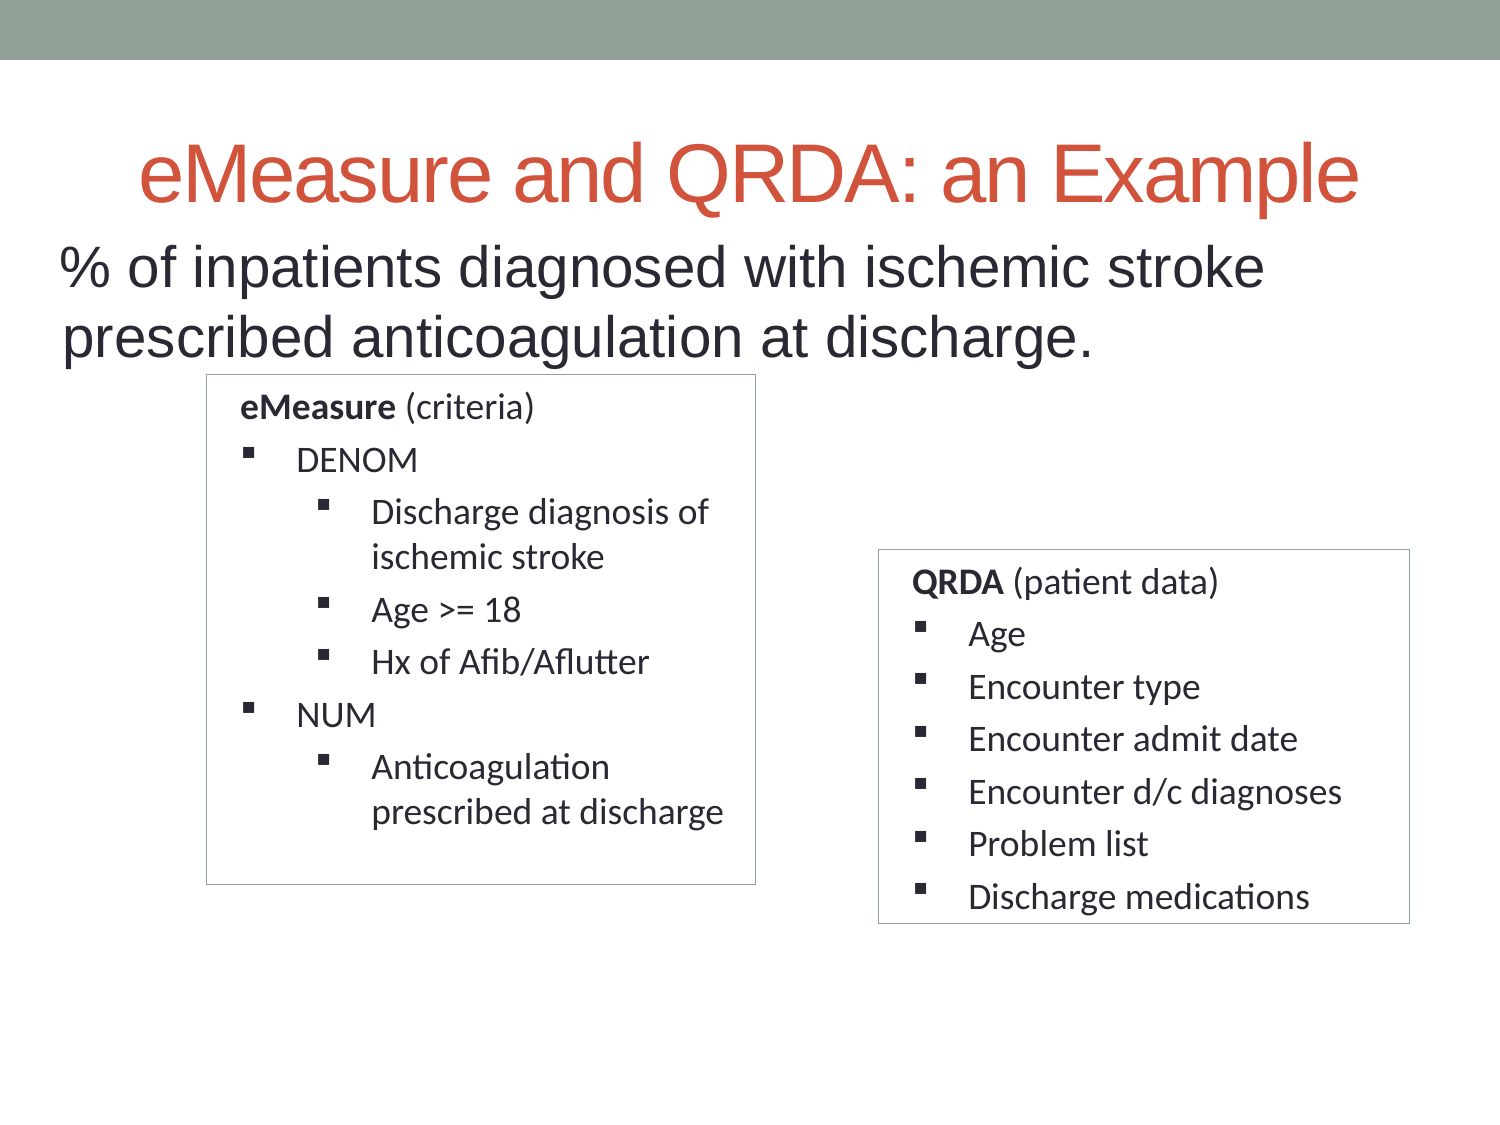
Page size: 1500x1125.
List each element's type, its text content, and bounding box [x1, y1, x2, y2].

title eMeasure and QRDA: an Example [75, 87, 1425, 221]
list % of inpatients diagnosed with ischemic stroke prescribed anticoagulation at discharge. [37, 221, 1450, 995]
